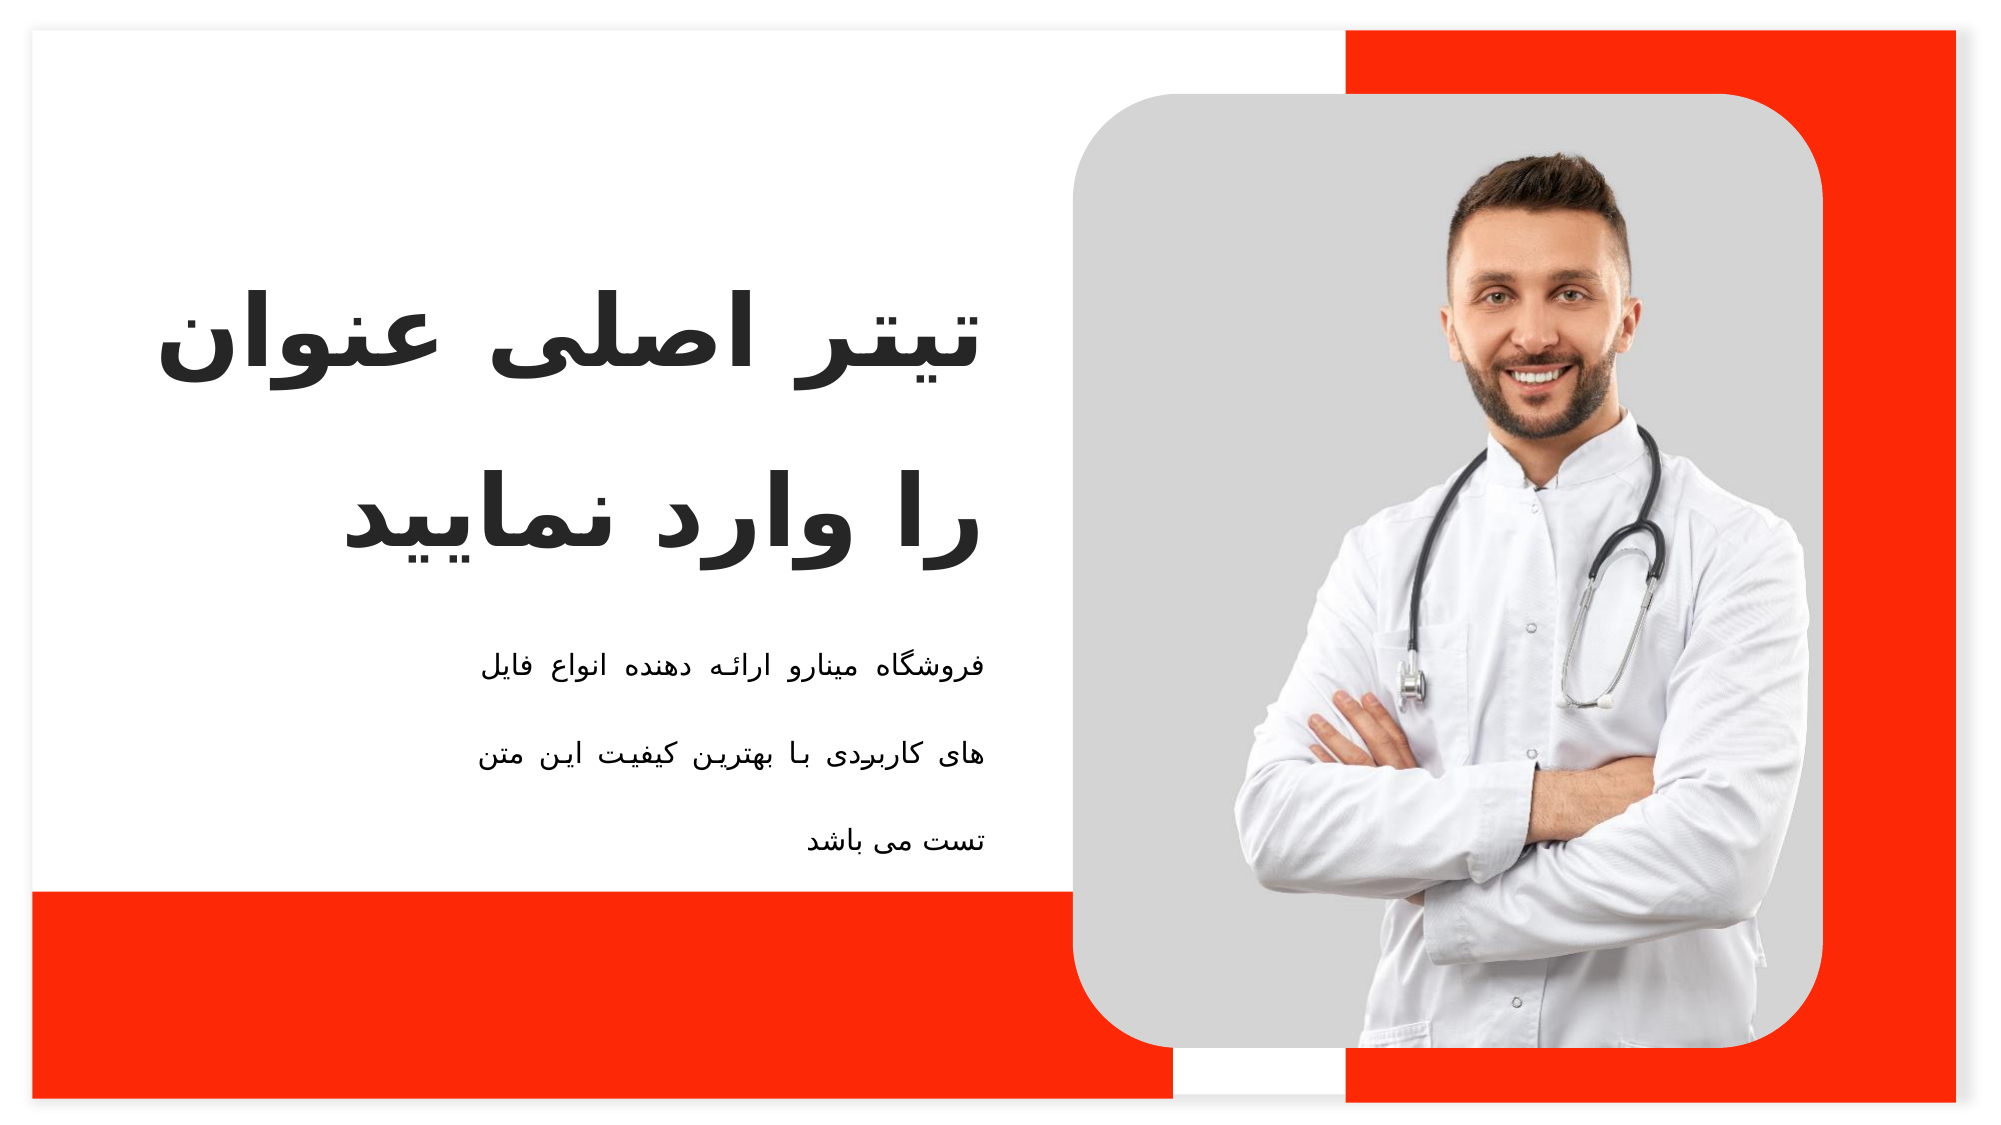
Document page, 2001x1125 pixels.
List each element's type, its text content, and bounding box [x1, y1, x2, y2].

text_box فروشگاه مینارو ارائه دهنده انواع فایل های کاربردی با بهترین کیفیت این متن تست می باشد [457, 586, 1000, 864]
picture [1072, 93, 1823, 1048]
text_box تیتر اصلی عنوان را وارد نمایید [135, 198, 1000, 574]
